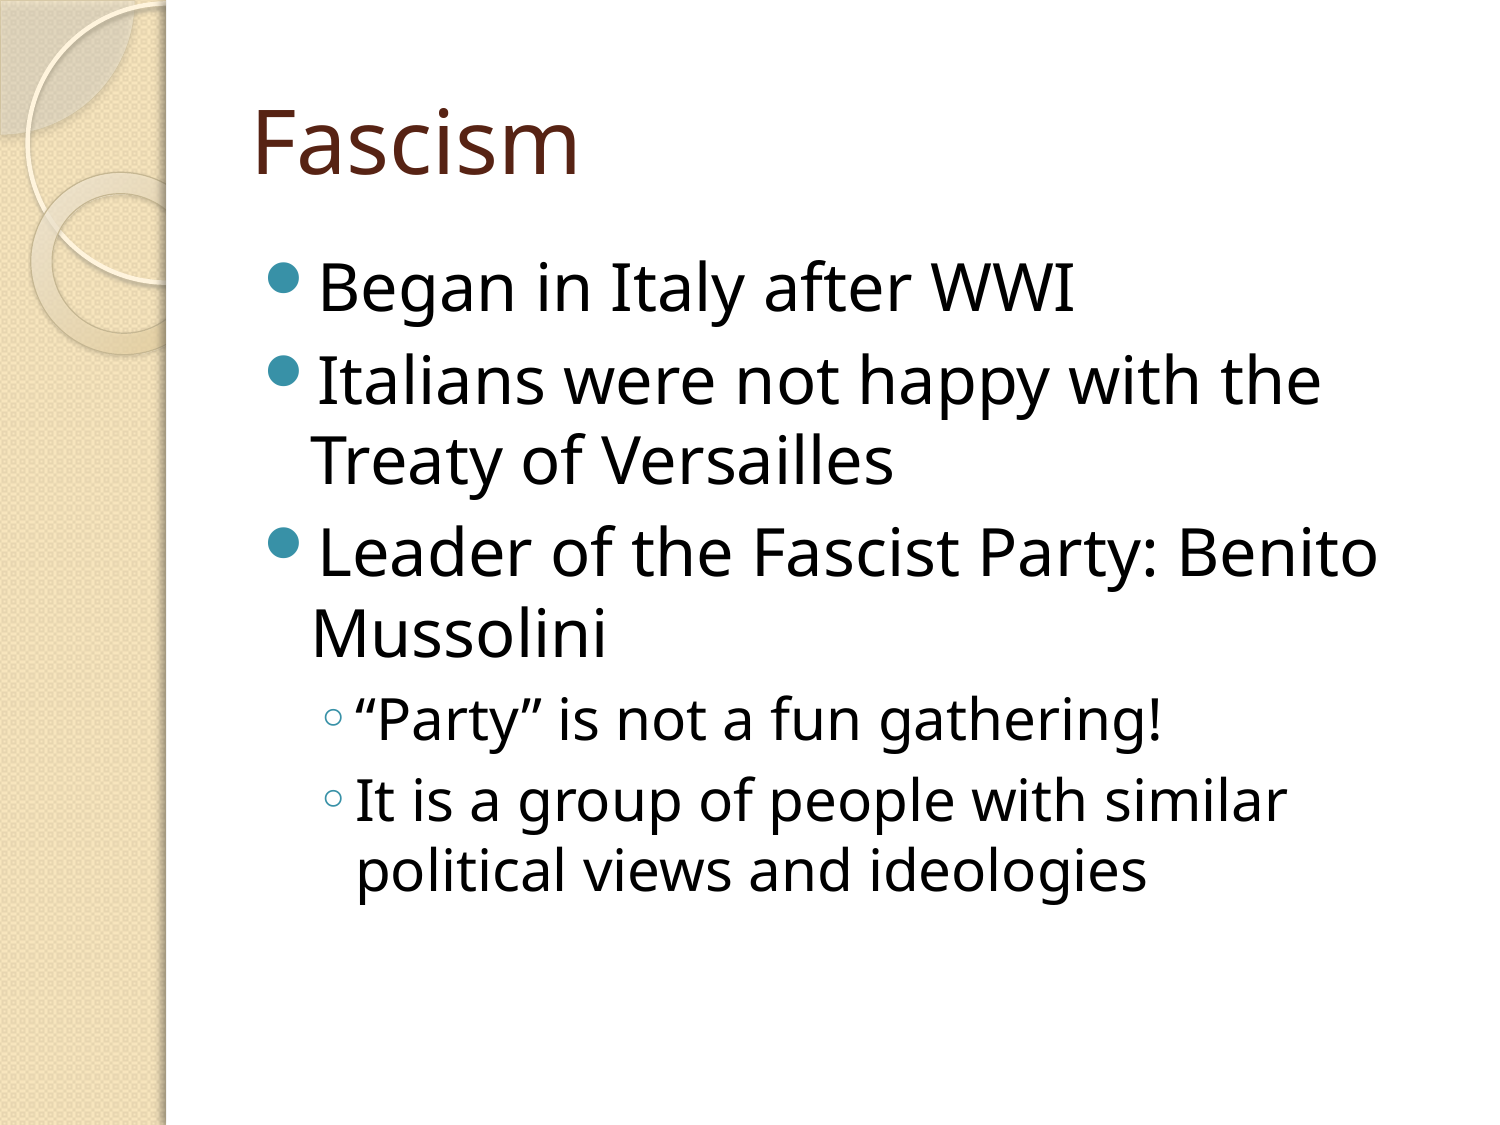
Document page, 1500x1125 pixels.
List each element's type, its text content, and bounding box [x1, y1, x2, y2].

list Began in Italy after WWI Italians were not happy with the Treaty of Versailles Leader of the Fascist Party: Benito Mussolini “Party” is not a fun gathering! It is a group of people with similar political views and ideologies [235, 237, 1466, 1025]
title Fascism [235, 45, 1466, 233]
